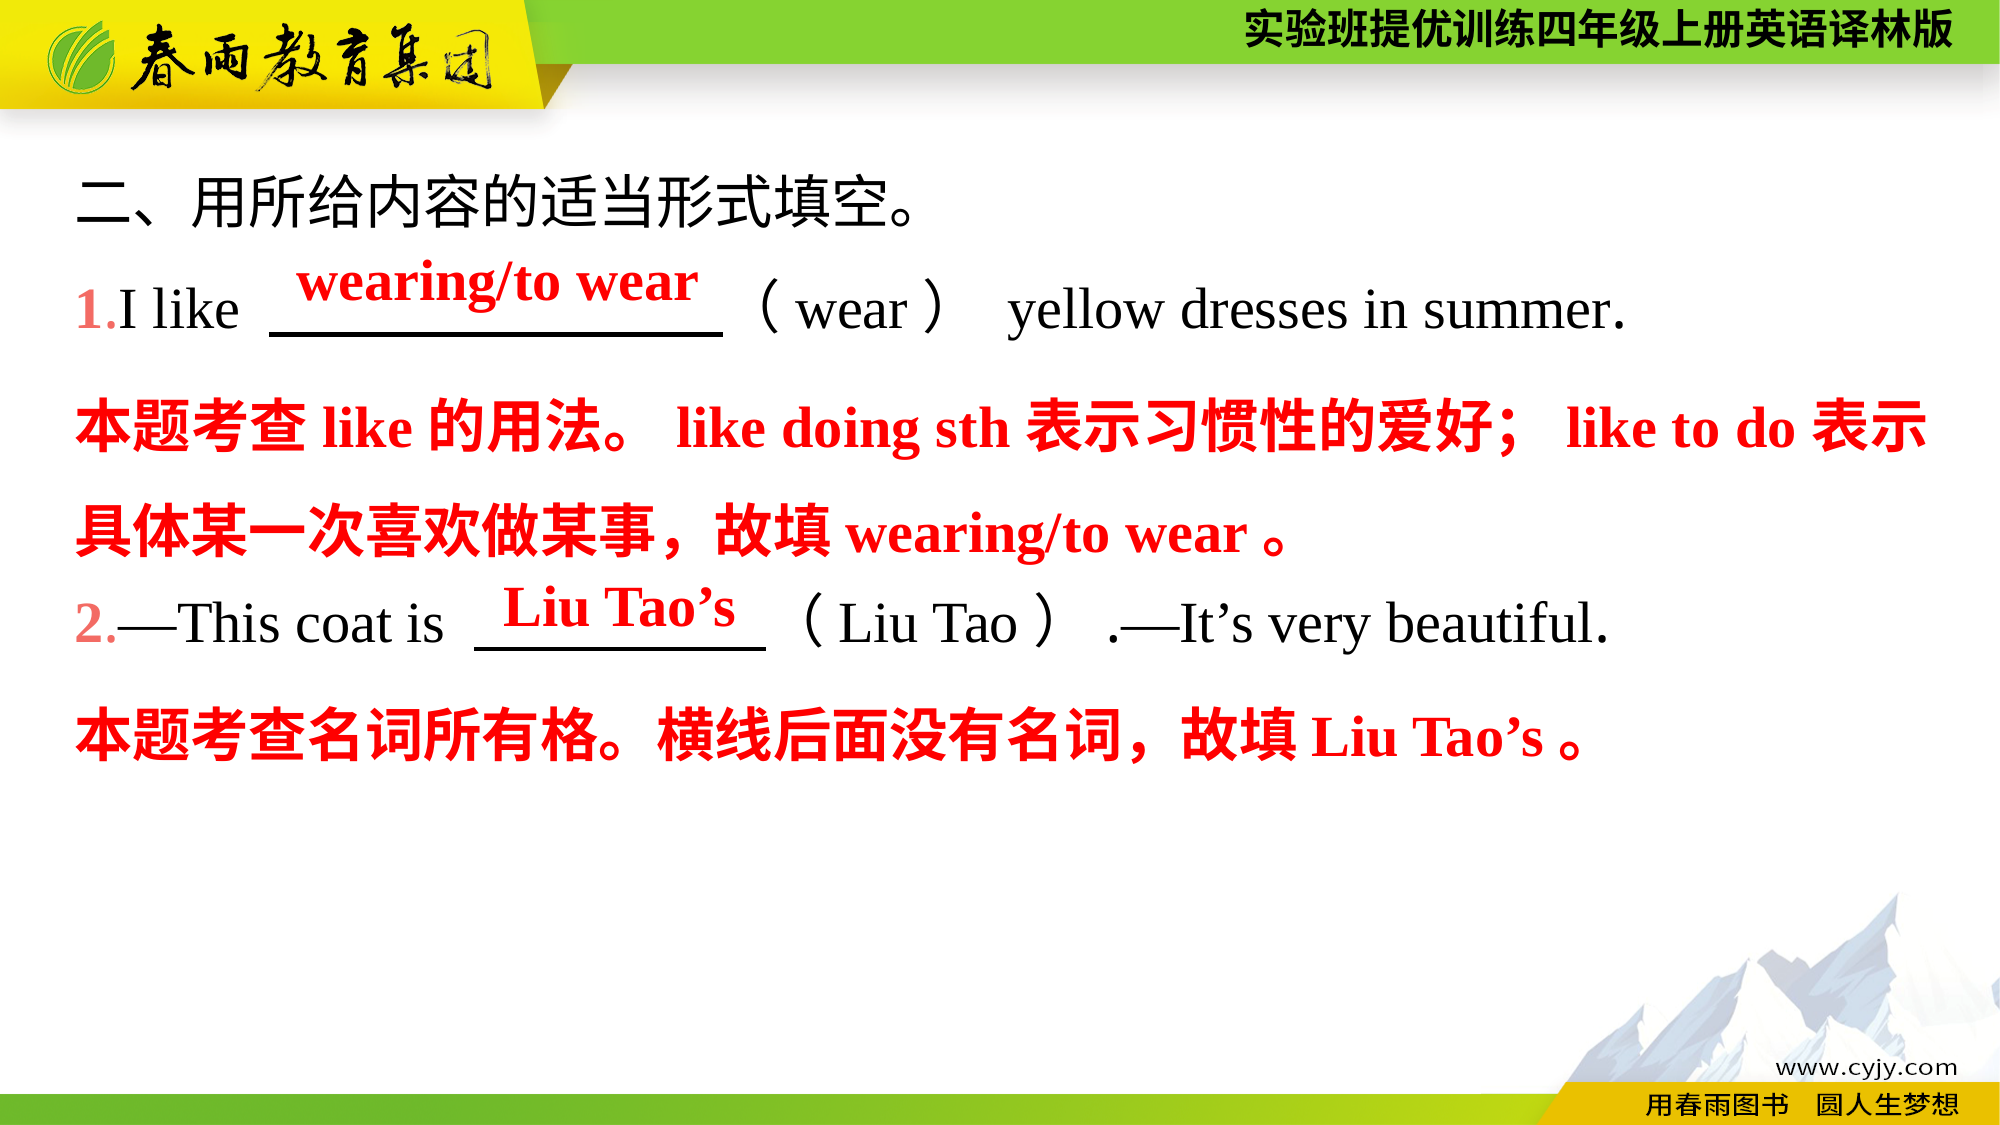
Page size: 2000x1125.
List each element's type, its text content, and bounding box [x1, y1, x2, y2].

text_box 本题考查名词所有格。横线后面没有名词，故填Liu Tao’s。 [59, 655, 1944, 776]
list 二、用所给内容的适当形式填空。 1.I like （wear） yellow dresses in summer. 2.—This coat is （Liu Tao）.—It’s very beautiful. [59, 572, 1944, 655]
text_box Liu Tao’s [488, 561, 752, 646]
text_box 本题考查like的用法。like doing sth表示习惯性的爱好；like to do表示具体某一次喜欢做某事，故填wearing/to wear。 [59, 346, 1944, 572]
list 二、用所给内容的适当形式填空。 1.I like （wear） yellow dresses in summer. 2.—This coat is （Liu Tao）.—It’s very beautiful. [59, 122, 1944, 346]
picture [0, 0, 2000, 1125]
text_box wearing/to wear [281, 234, 715, 320]
